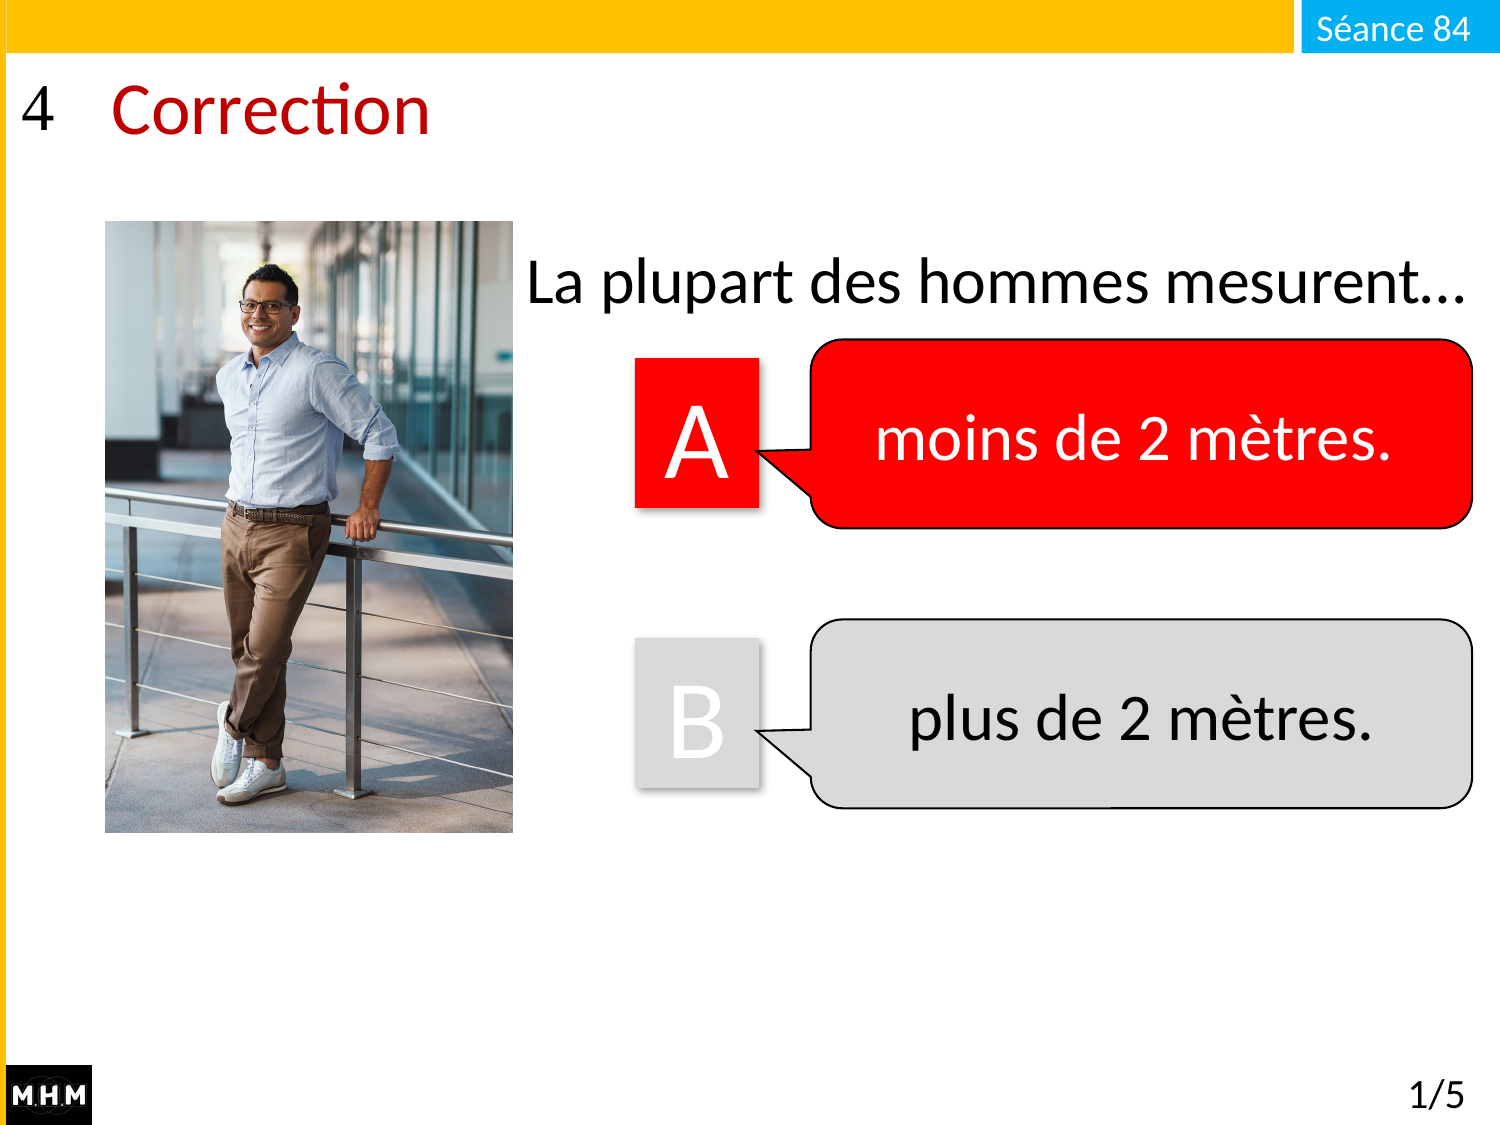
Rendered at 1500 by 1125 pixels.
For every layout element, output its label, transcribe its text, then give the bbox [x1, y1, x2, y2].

picture [105, 221, 513, 833]
text_box plus de 2 mètres. [753, 618, 1474, 810]
list 1/5 [1373, 1064, 1500, 1125]
text_box moins de 2 mètres. [753, 338, 1474, 530]
text_box B [634, 638, 760, 788]
text_box La plupart des hommes mesurent… [513, 238, 1500, 327]
picture [6, 1065, 92, 1125]
text_box A [634, 358, 760, 508]
title Correction [96, 60, 1391, 160]
